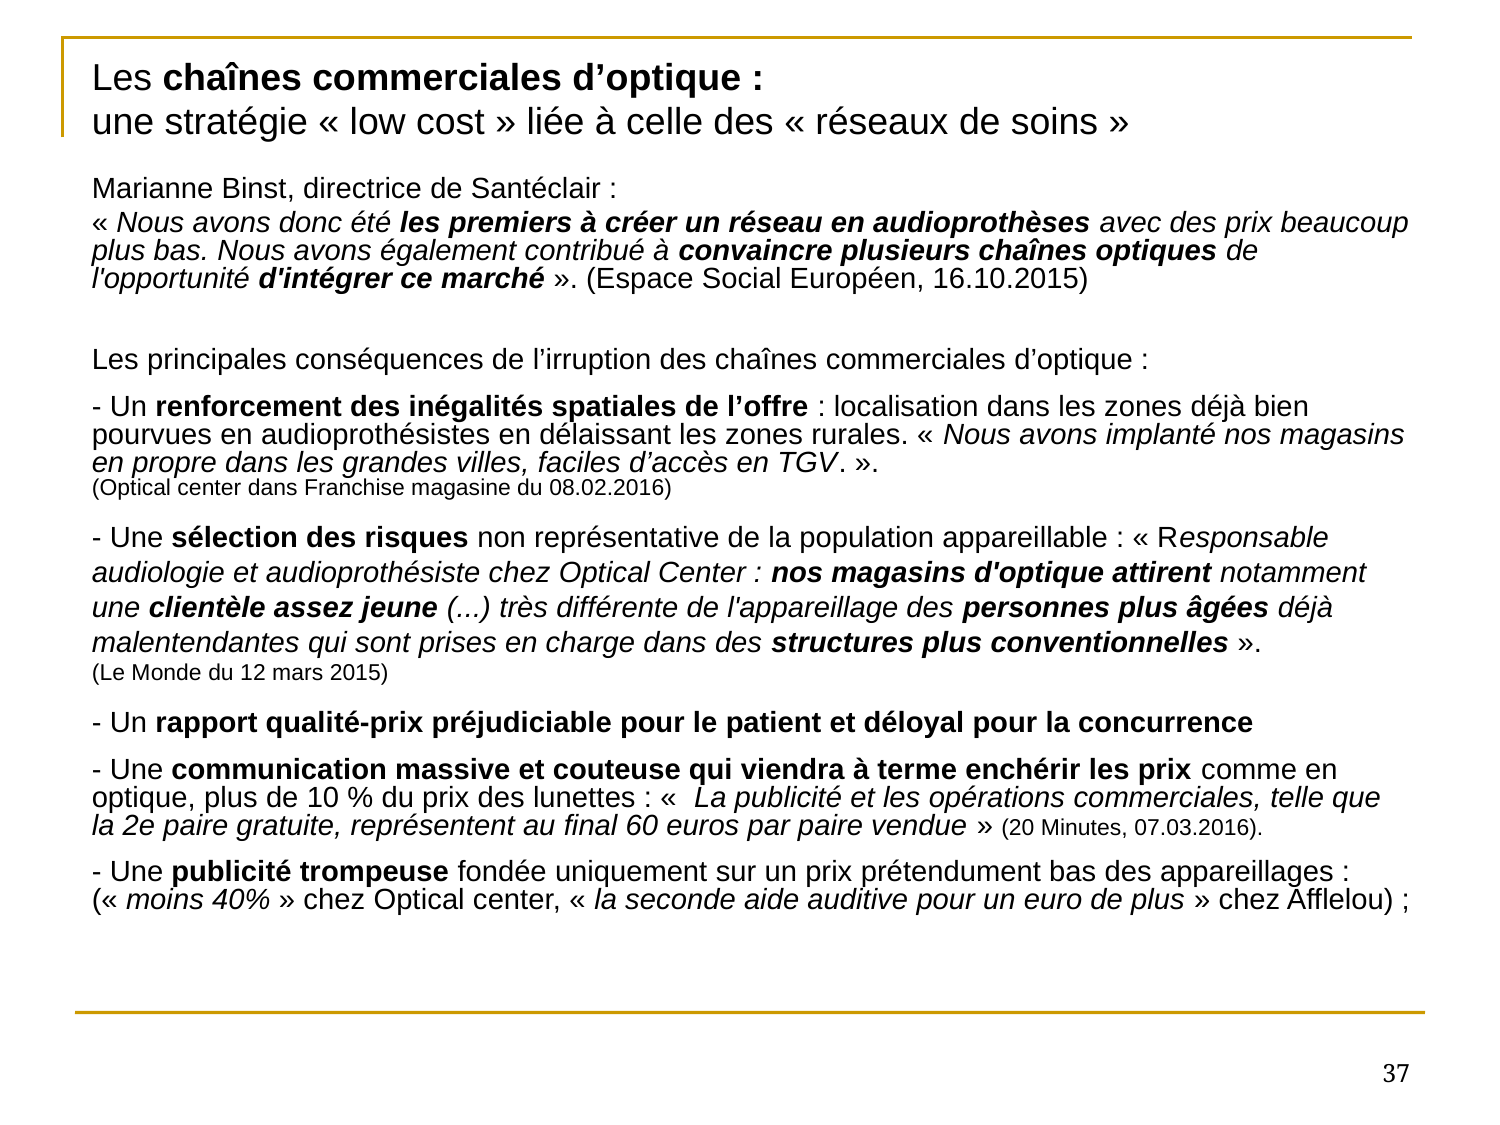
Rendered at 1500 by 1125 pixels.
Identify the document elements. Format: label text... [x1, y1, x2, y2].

list Les chaînes commerciales d’optique : une stratégie « low cost » liée à celle des « réseaux de soins » Marianne Binst, directrice de Santéclair : « Nous avons donc été les premiers à créer un réseau en audioprothèses avec des prix beaucoup plus bas. Nous avons également contribué à convaincre plusieurs chaînes optiques de l'opportunité d'intégrer ce marché ». (Espace Social Européen, 16.10.2015) Les principales conséquences de l’irruption des chaînes commerciales d’optique : - Un renforcement des inégalités spatiales de l’offre : localisation dans les zones déjà bien pourvues en audioprothésistes en délaissant les zones rurales. « Nous avons implanté nos magasins en propre dans les grandes villes, faciles d’accès en TGV. ». (Optical center dans Franchise magasine du 08.02.2016) - Une sélection des risques non représentative de la population appareillable : « Responsable audiologie et audioprothésiste chez Optical Center : nos magasins d'optique attirent notamment une clientèle assez jeune (...) très différente de l'appareillage des personnes plus âgées déjà malentendantes qui sont prises en charge dans des structures plus conventionnelles ». (Le Monde du 12 mars 2015) - Un rapport qualité-prix préjudiciable pour le patient et déloyal pour la concurrence - Une communication massive et couteuse qui viendra à terme enchérir les prix comme en optique, plus de 10 % du prix des lunettes : « La publicité et les opérations commerciales, telle que la 2e paire gratuite, représentent au final 60 euros par paire vendue » (20 Minutes, 07.03.2016). - Une publicité trompeuse fondée uniquement sur un prix prétendument bas des appareillages :(« moins 40% » chez Optical center, « la seconde aide auditive pour un euro de plus » chez Afflelou) ; [76, 54, 1428, 1012]
text_box 37 [1074, 1024, 1425, 1100]
